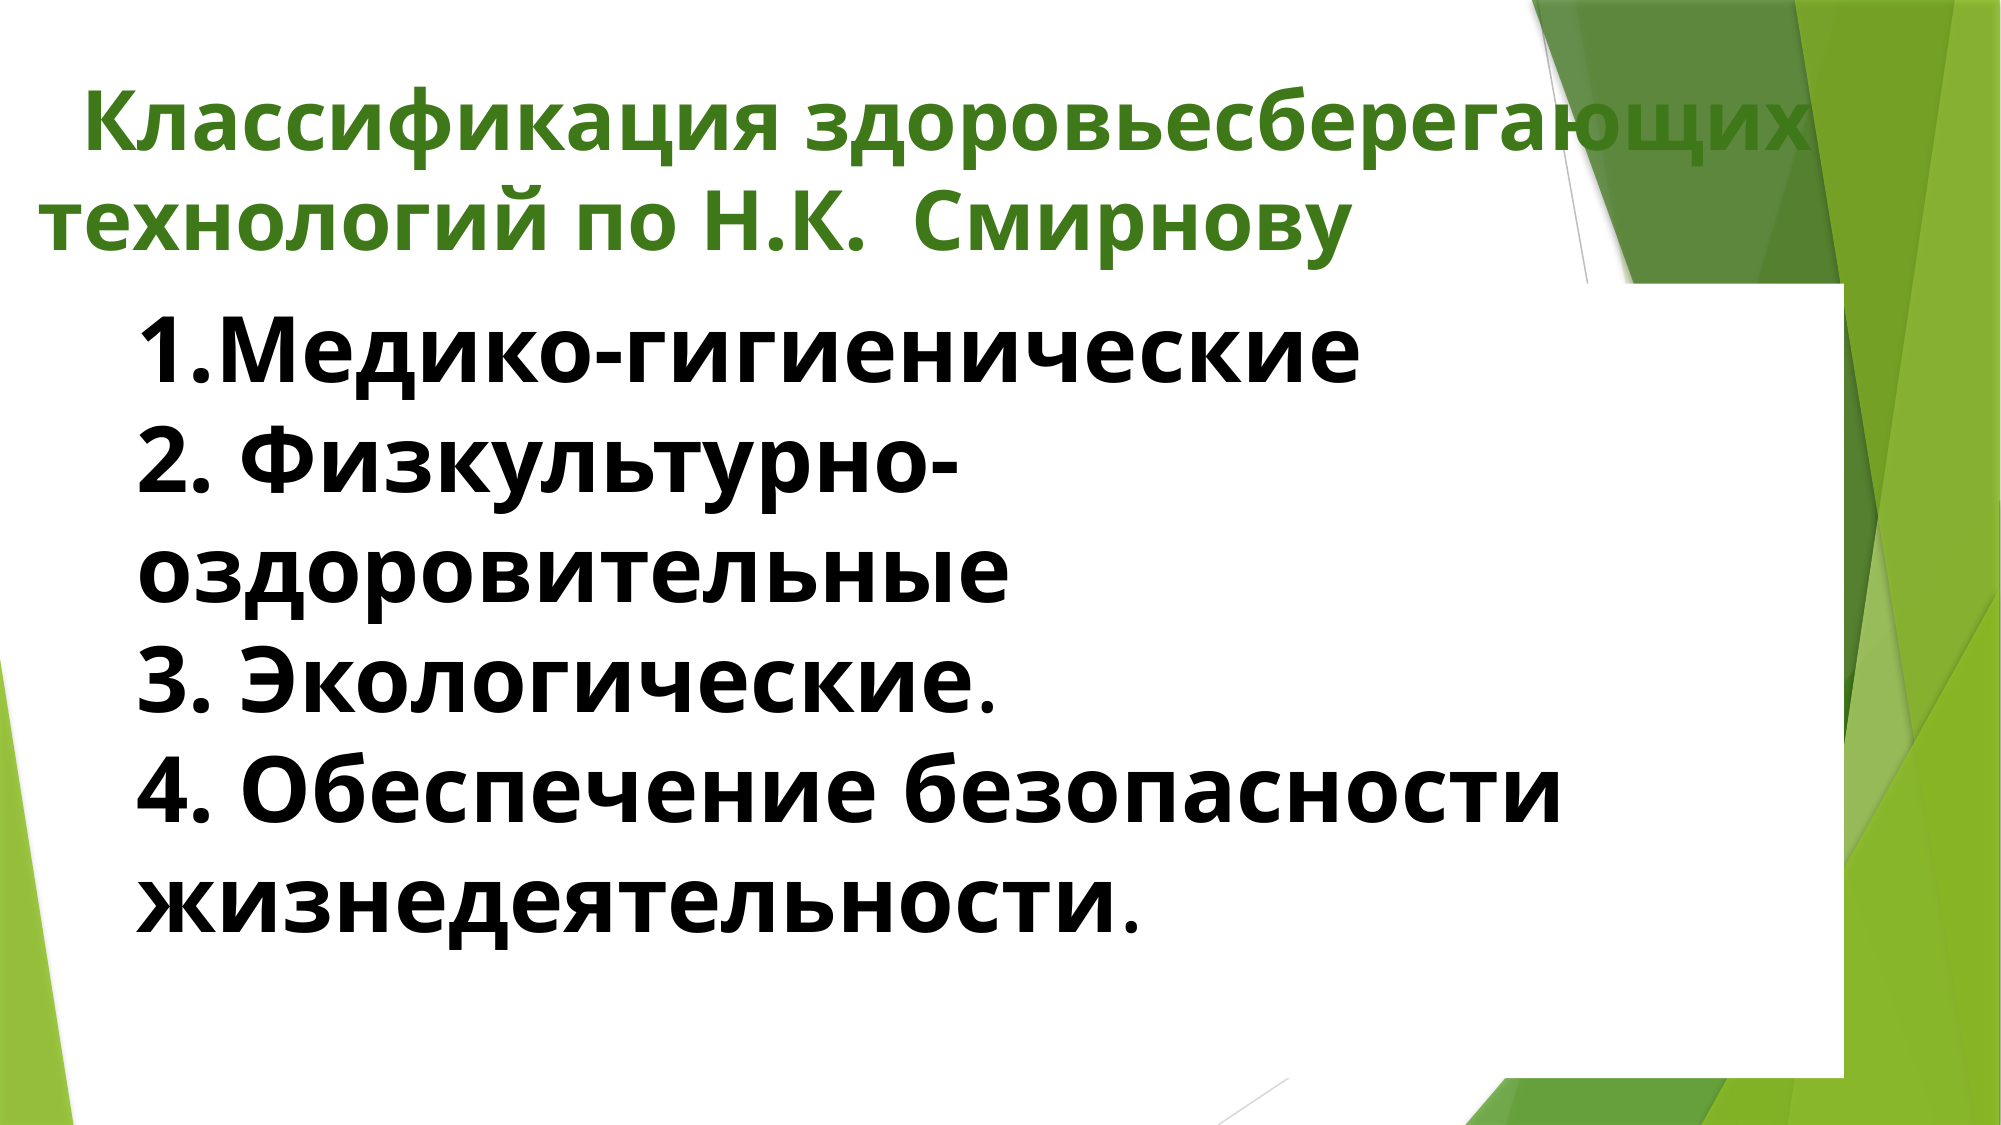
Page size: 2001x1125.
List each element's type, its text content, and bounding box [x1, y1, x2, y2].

text_box 1.Медико-гигиенические 2. Физкультурно-оздоровительные 3. Экологические. 4. Обеспечение безопасности жизнедеятельности. [121, 283, 1844, 1079]
text_box Классификация здоровьесберегающих технологий по Н.К. Смирнову [23, 0, 1966, 275]
